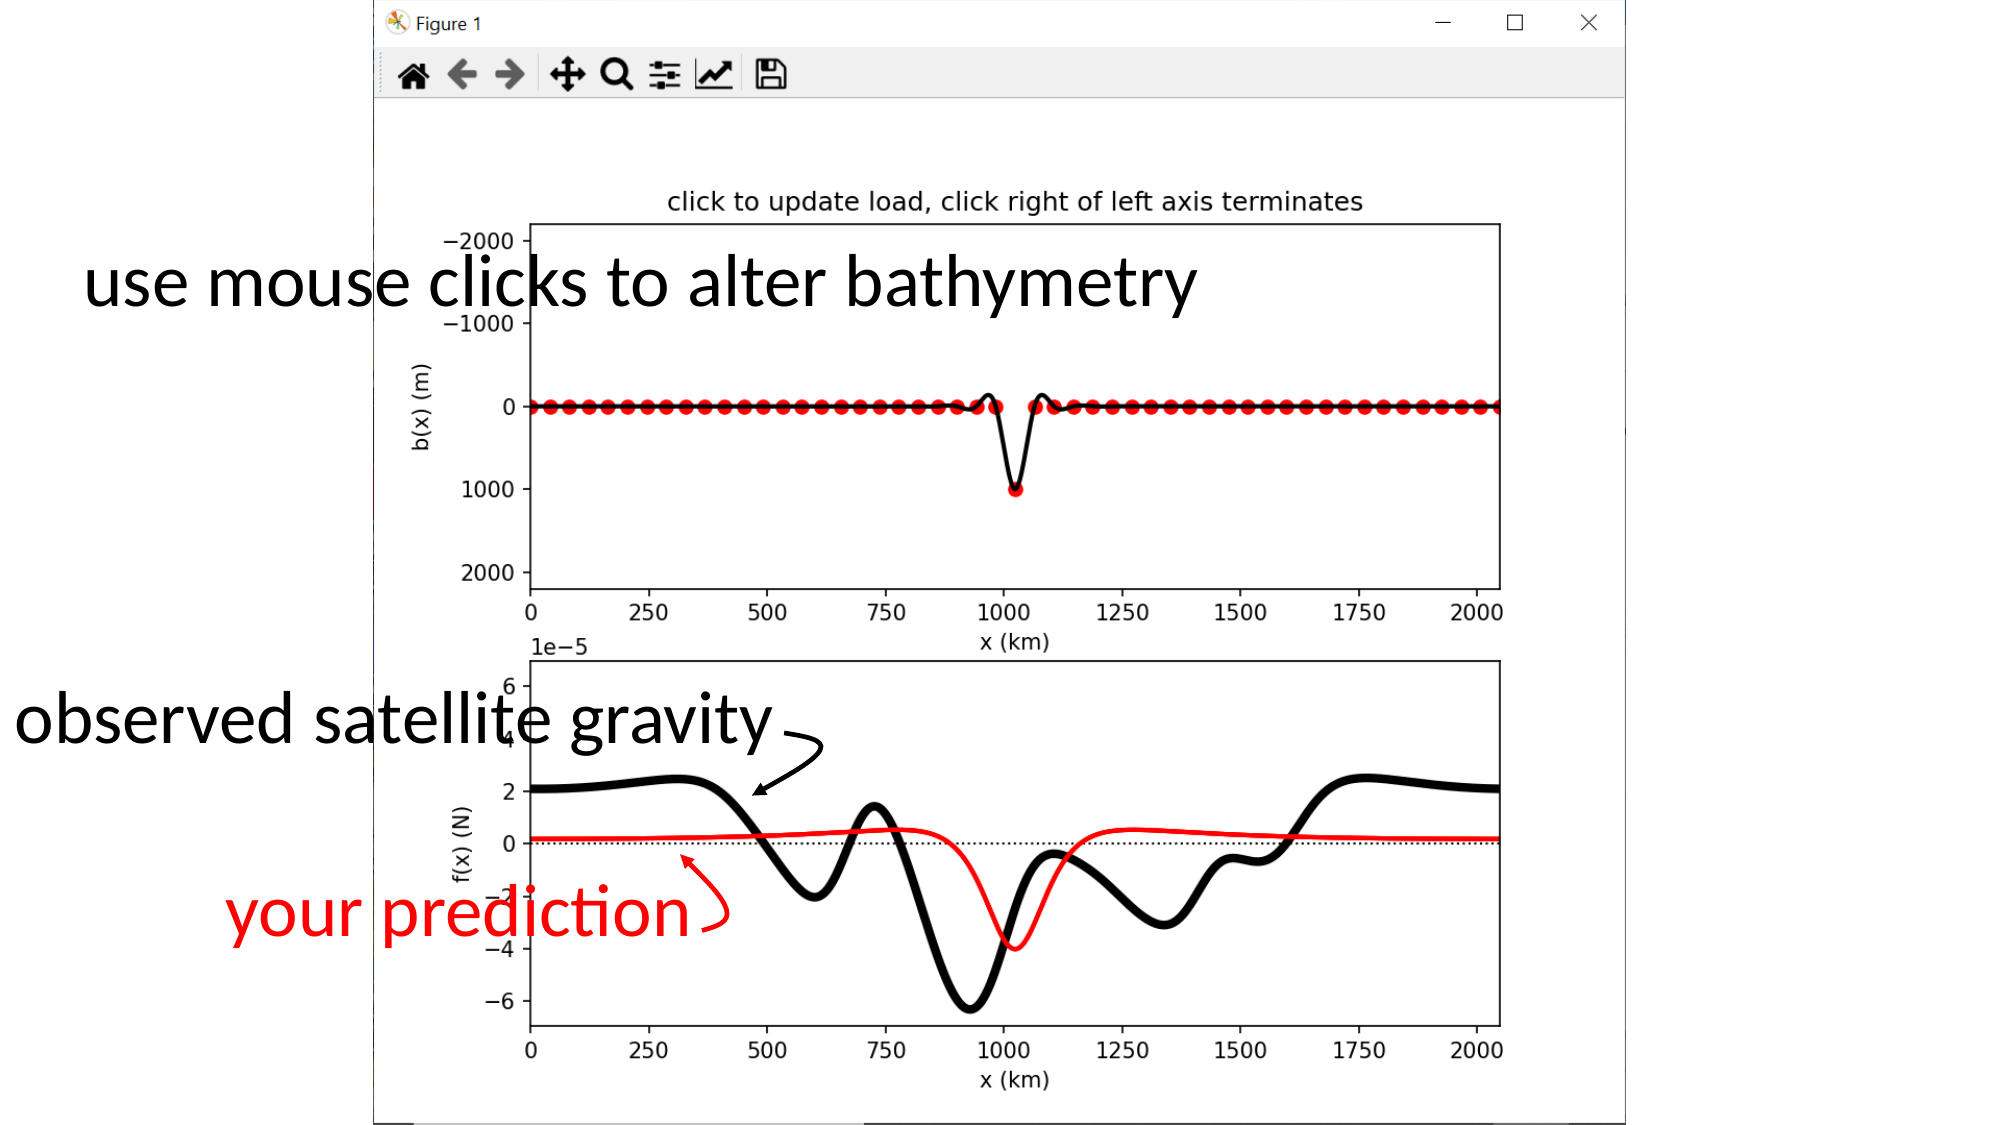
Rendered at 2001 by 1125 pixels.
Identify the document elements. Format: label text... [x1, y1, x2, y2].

text_box use mouse clicks to alter bathymetry [68, 224, 373, 330]
picture [373, 0, 1626, 1125]
text_box your prediction [210, 854, 373, 959]
text_box observed satellite gravity [0, 660, 373, 766]
